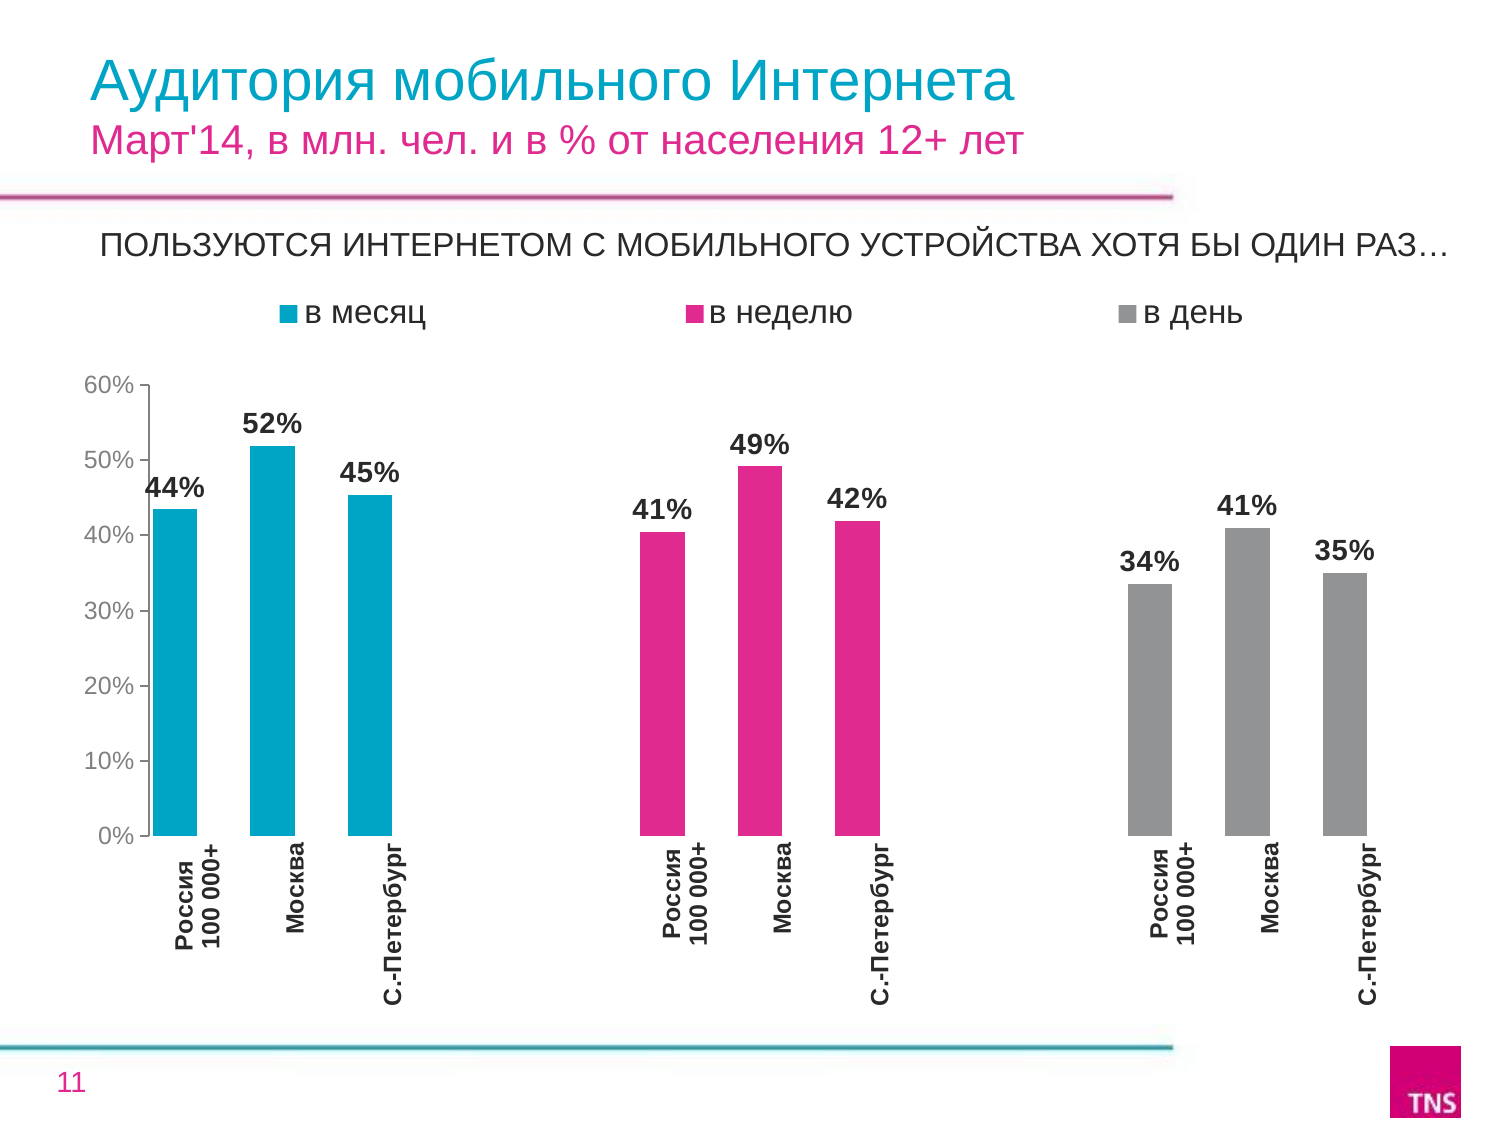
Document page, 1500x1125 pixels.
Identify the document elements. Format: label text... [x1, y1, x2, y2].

text_box [684, 303, 706, 317]
slide_number 11 [40, 1055, 392, 1125]
picture [0, 0, 1500, 1125]
text_box [1117, 303, 1138, 317]
chart [54, 319, 1471, 1026]
title Аудитория мобильного Интернета Март'14, в млн. чел. и в % от населения 12+ лет [74, 18, 1460, 187]
text_box ПОЛЬЗУЮТСЯ ИНТЕРНЕТОМ С МОБИЛЬНОГО УСТРОЙСТВА ХОТЯ БЫ ОДИН РАЗ… [84, 215, 1466, 271]
text_box в день [1128, 282, 1259, 317]
text_box в неделю [693, 282, 868, 317]
text_box [278, 303, 299, 317]
text_box в месяц [289, 282, 442, 317]
